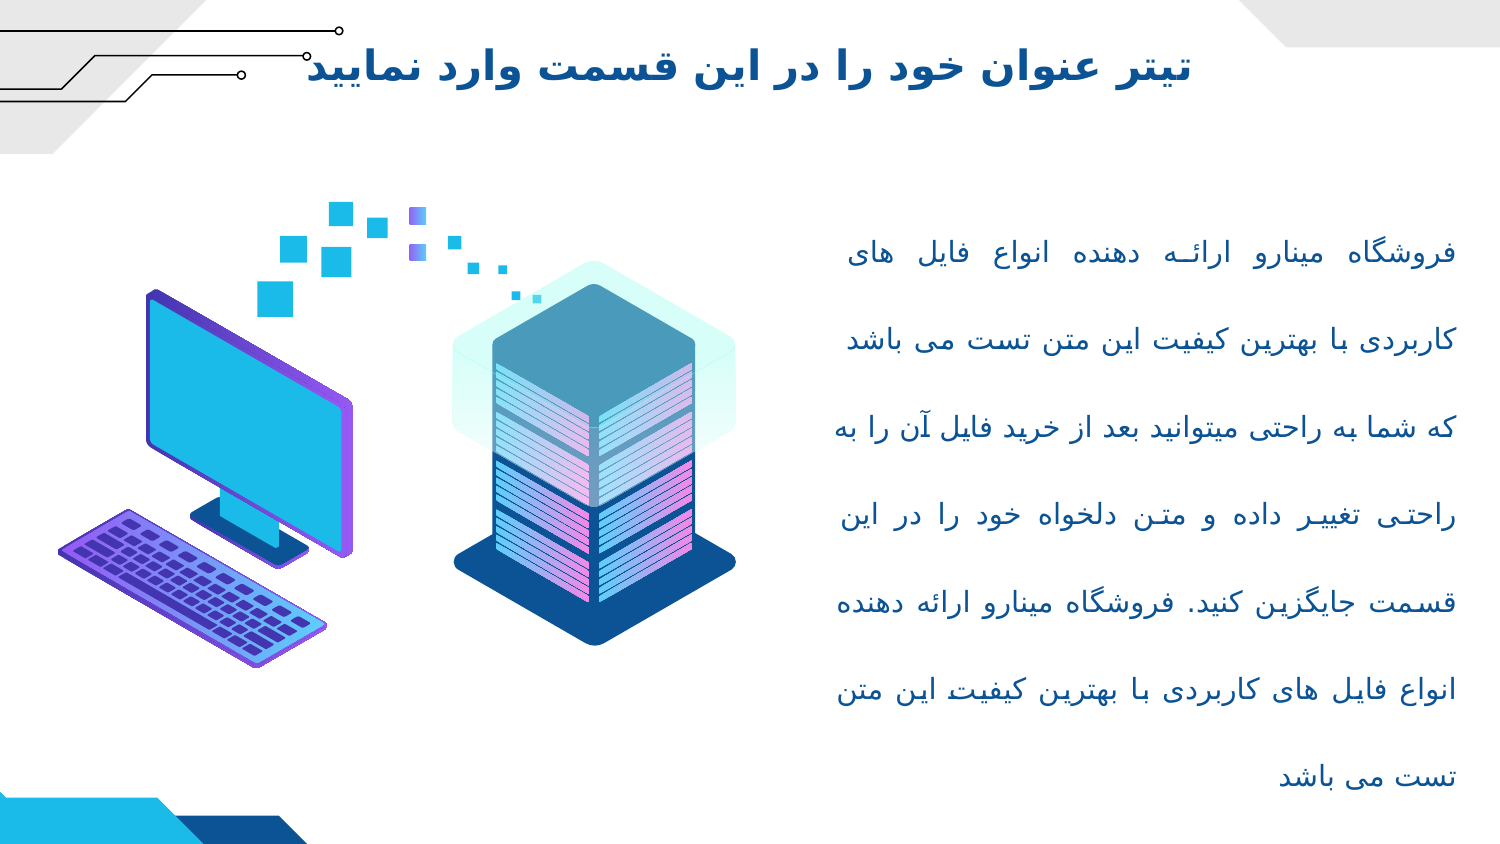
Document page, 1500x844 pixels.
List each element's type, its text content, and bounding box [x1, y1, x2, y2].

text_box [598, 493, 693, 554]
text_box [598, 460, 693, 520]
text_box [495, 485, 589, 546]
text_box [492, 451, 696, 619]
text_box [598, 485, 693, 546]
text_box [498, 265, 508, 275]
text_box [598, 534, 693, 595]
text_box [598, 477, 693, 537]
text_box [495, 525, 589, 586]
text_box [409, 207, 427, 225]
text_box تیتر عنوان خود را در این قسمت وارد نمایید [0, 6, 1500, 96]
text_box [57, 288, 354, 669]
text_box [495, 493, 589, 554]
text_box [511, 291, 521, 301]
text_box [495, 460, 589, 520]
text_box [447, 235, 462, 250]
text_box [495, 468, 589, 529]
text_box [598, 468, 693, 529]
text_box فروشگاه مینارو ارائه دهنده انواع فایل های کاربردی با بهترین کیفیت این متن تست می باشد که شما به راحتی میتوانید بعد از خرید فایل آن را به راحتی تغییر داده و متن دلخواه خود را در این قسمت جایگزین کنید. فروشگاه مینارو ارائه دهنده انواع فایل های کاربردی با بهترین کیفیت این متن تست می باشد [818, 173, 1472, 800]
text_box [467, 262, 480, 275]
text_box [495, 477, 589, 537]
text_box [321, 246, 352, 278]
text_box [495, 542, 589, 603]
text_box [452, 344, 736, 507]
text_box [409, 244, 427, 261]
text_box [328, 201, 354, 227]
text_box [598, 542, 693, 603]
text_box [257, 281, 293, 287]
text_box [452, 260, 735, 429]
text_box [453, 533, 736, 646]
text_box [280, 235, 307, 263]
text_box [598, 509, 693, 569]
text_box [495, 517, 589, 578]
text_box [495, 509, 589, 569]
text_box [598, 517, 693, 578]
text_box [598, 525, 693, 586]
text_box [495, 534, 589, 595]
text_box [367, 217, 388, 239]
